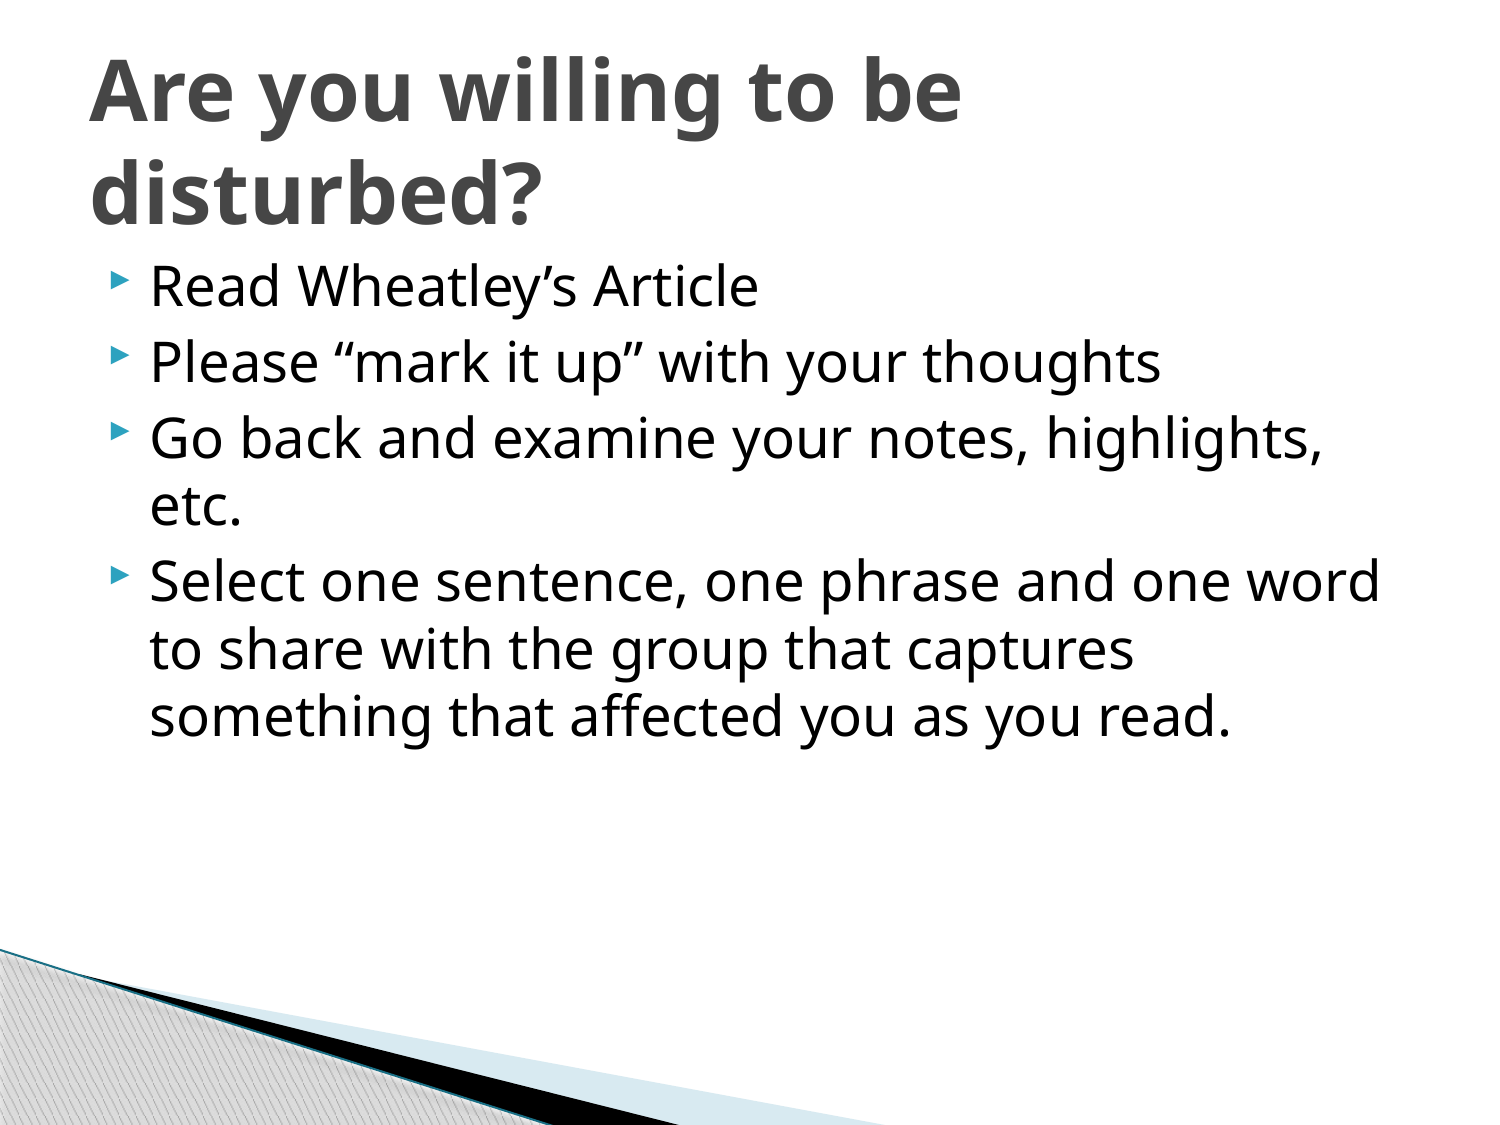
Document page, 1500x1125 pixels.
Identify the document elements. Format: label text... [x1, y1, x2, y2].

list Read Wheatley’s Article Please “mark it up” with your thoughts Go back and examine your notes, highlights, etc. Select one sentence, one phrase and one word to share with the group that captures something that affected you as you read. [75, 243, 1425, 986]
title Are you willing to be disturbed? [75, 45, 1425, 233]
